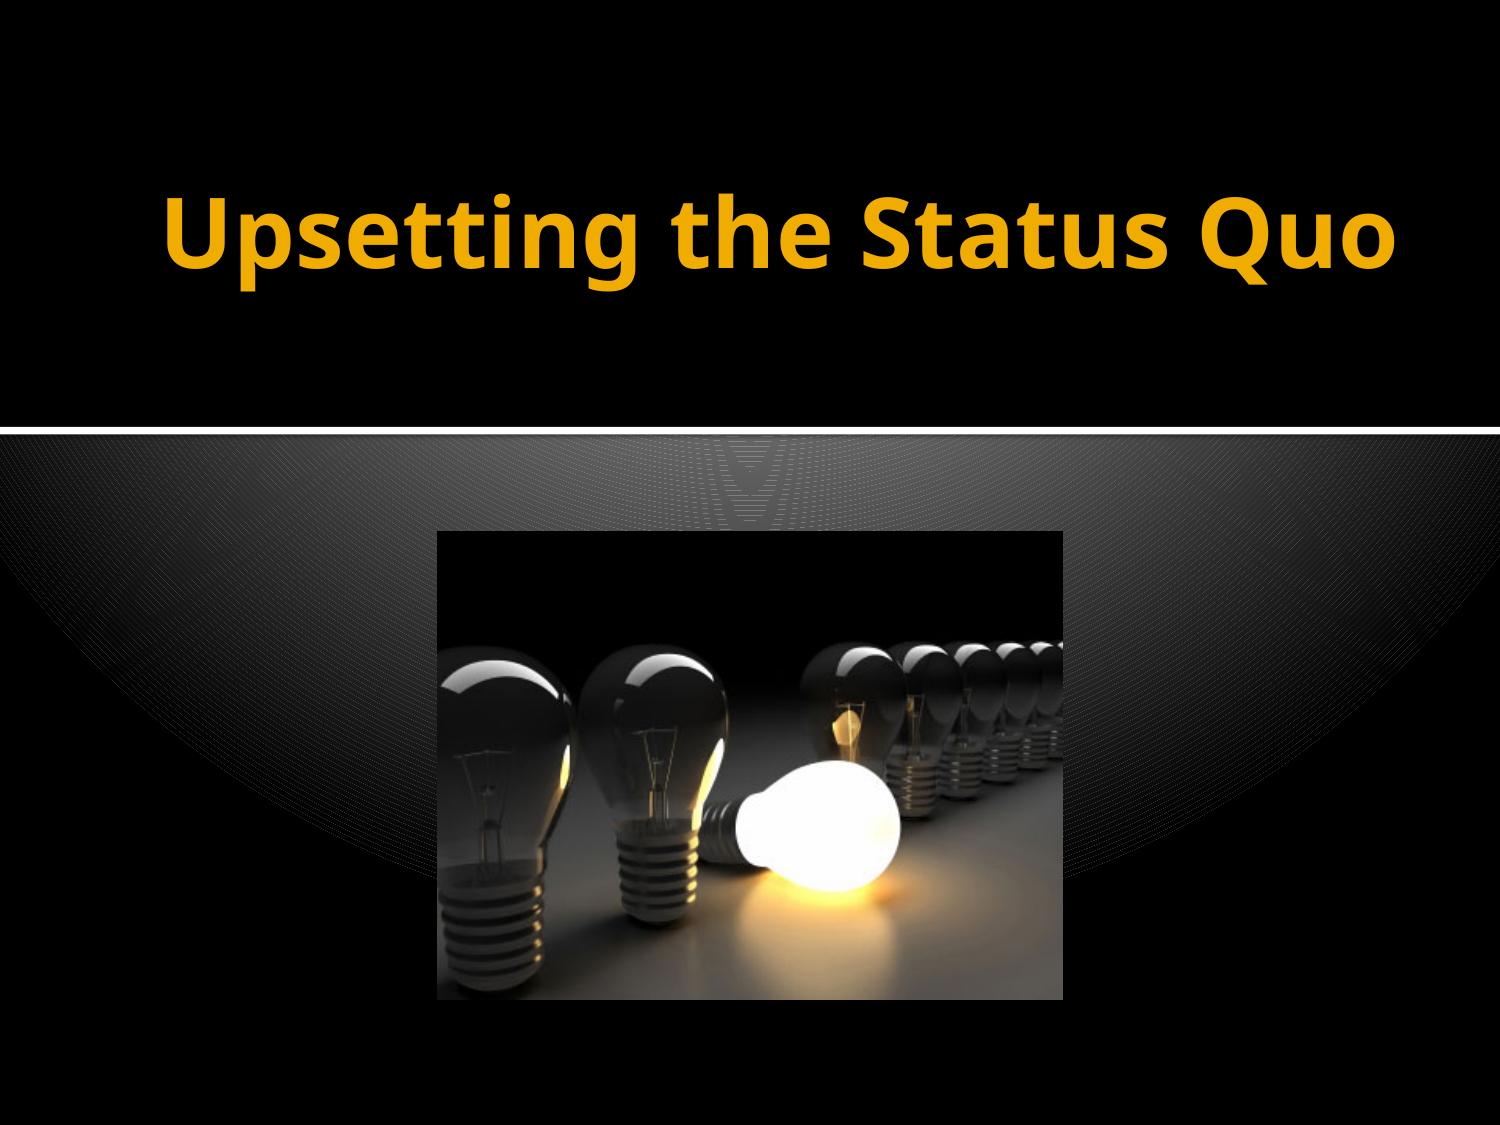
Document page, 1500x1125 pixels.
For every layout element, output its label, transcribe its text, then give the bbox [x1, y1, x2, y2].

title Upsetting the Status Quo [123, 19, 1438, 288]
picture [437, 531, 1063, 1000]
